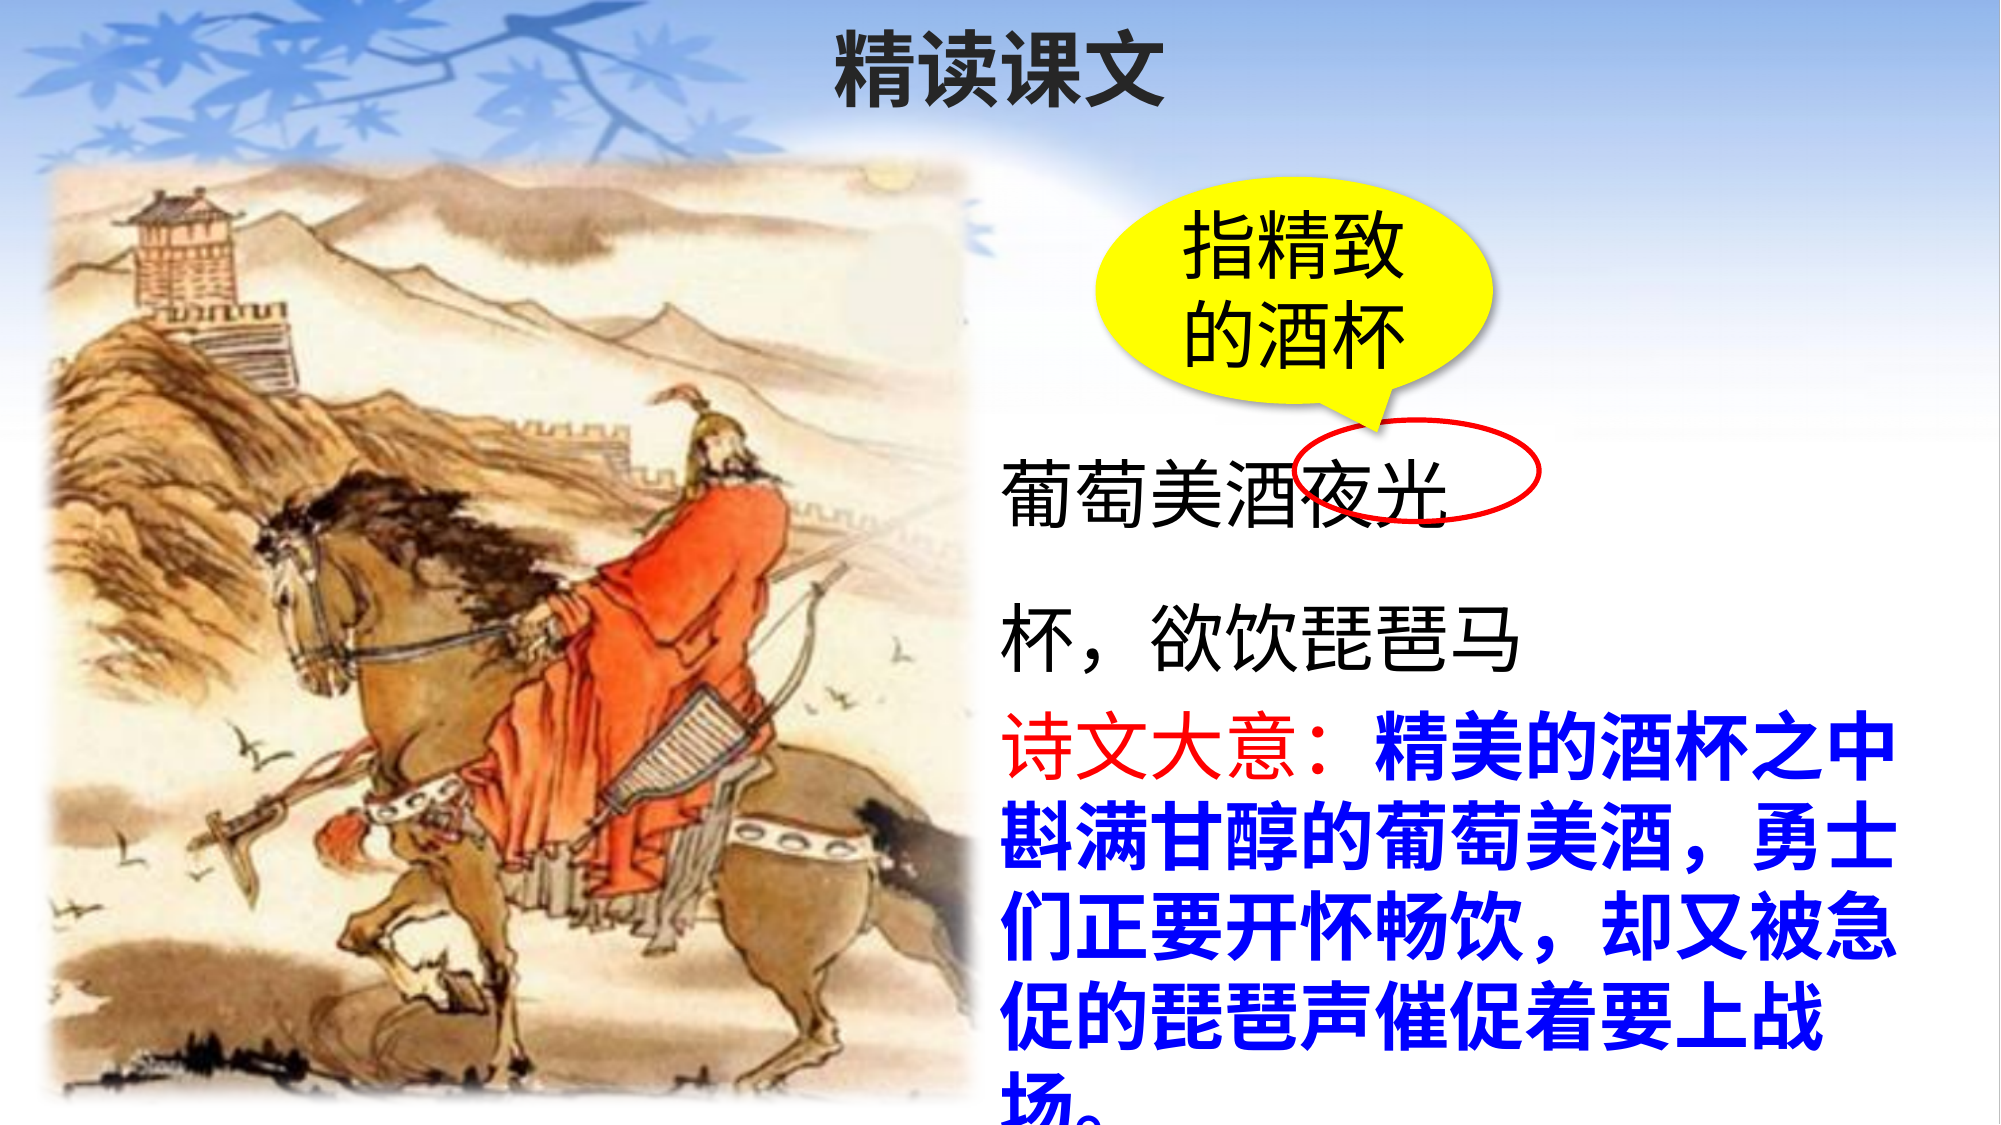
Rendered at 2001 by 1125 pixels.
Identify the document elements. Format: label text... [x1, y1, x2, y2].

picture [0, 0, 2001, 1125]
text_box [1096, 177, 1492, 403]
text_box [1293, 418, 1541, 523]
text_box [1012, 717, 1912, 1125]
text_box 诗文大意：精美的酒杯之中斟满甘醇的葡萄美酒，勇士们正要开怀畅饮，却又被急促的琵琶声催促着要上战场。 [1011, 419, 1910, 1124]
title 精读课文 [137, 0, 1863, 135]
text_box 葡萄美酒夜光杯，欲饮琵琶马上催。 [1019, 420, 1560, 713]
